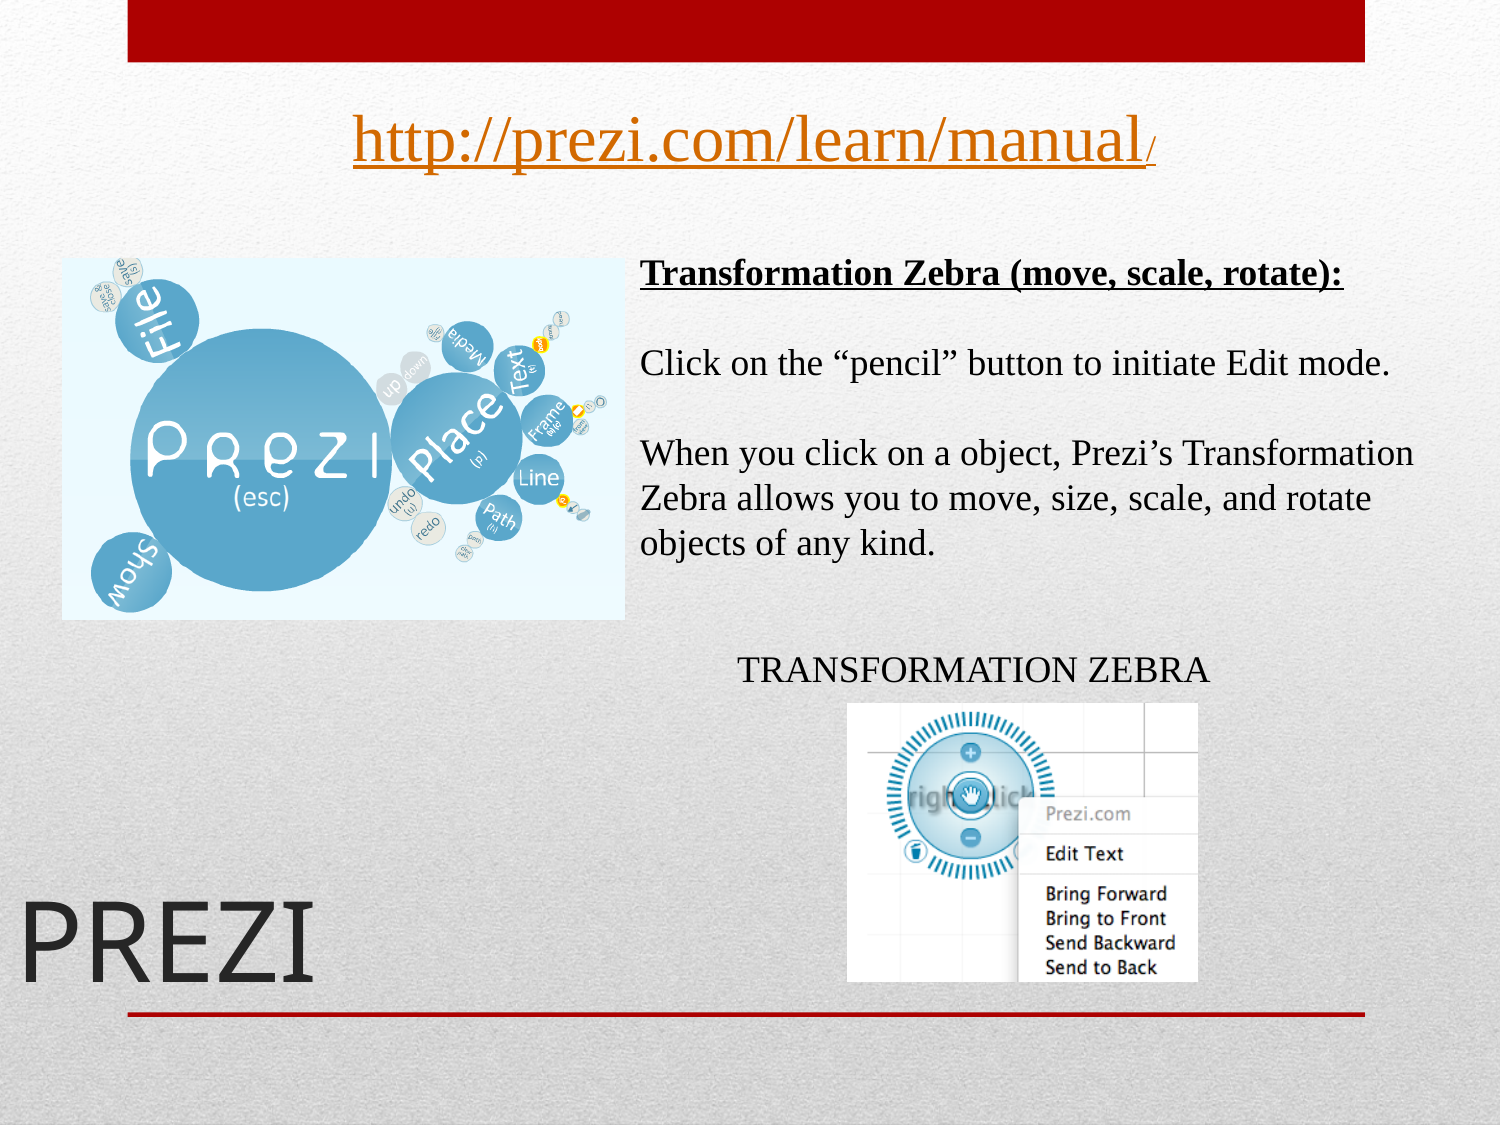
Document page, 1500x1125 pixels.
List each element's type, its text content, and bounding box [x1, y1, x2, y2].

text_box TRANSFORMATION ZEBRA [722, 637, 1233, 698]
picture [61, 257, 626, 620]
title PREZI [0, 750, 1113, 1013]
text_box Transformation Zebra (move, scale, rotate): Click on the “pencil” button to initiate Edit mode. When you click on a object, Prezi’s Transformation Zebra allows you to move, size, scale, and rotate objects of any kind. [624, 240, 1488, 616]
picture [846, 702, 1199, 982]
text_box http://prezi.com/learn/manual/ [338, 87, 1176, 228]
